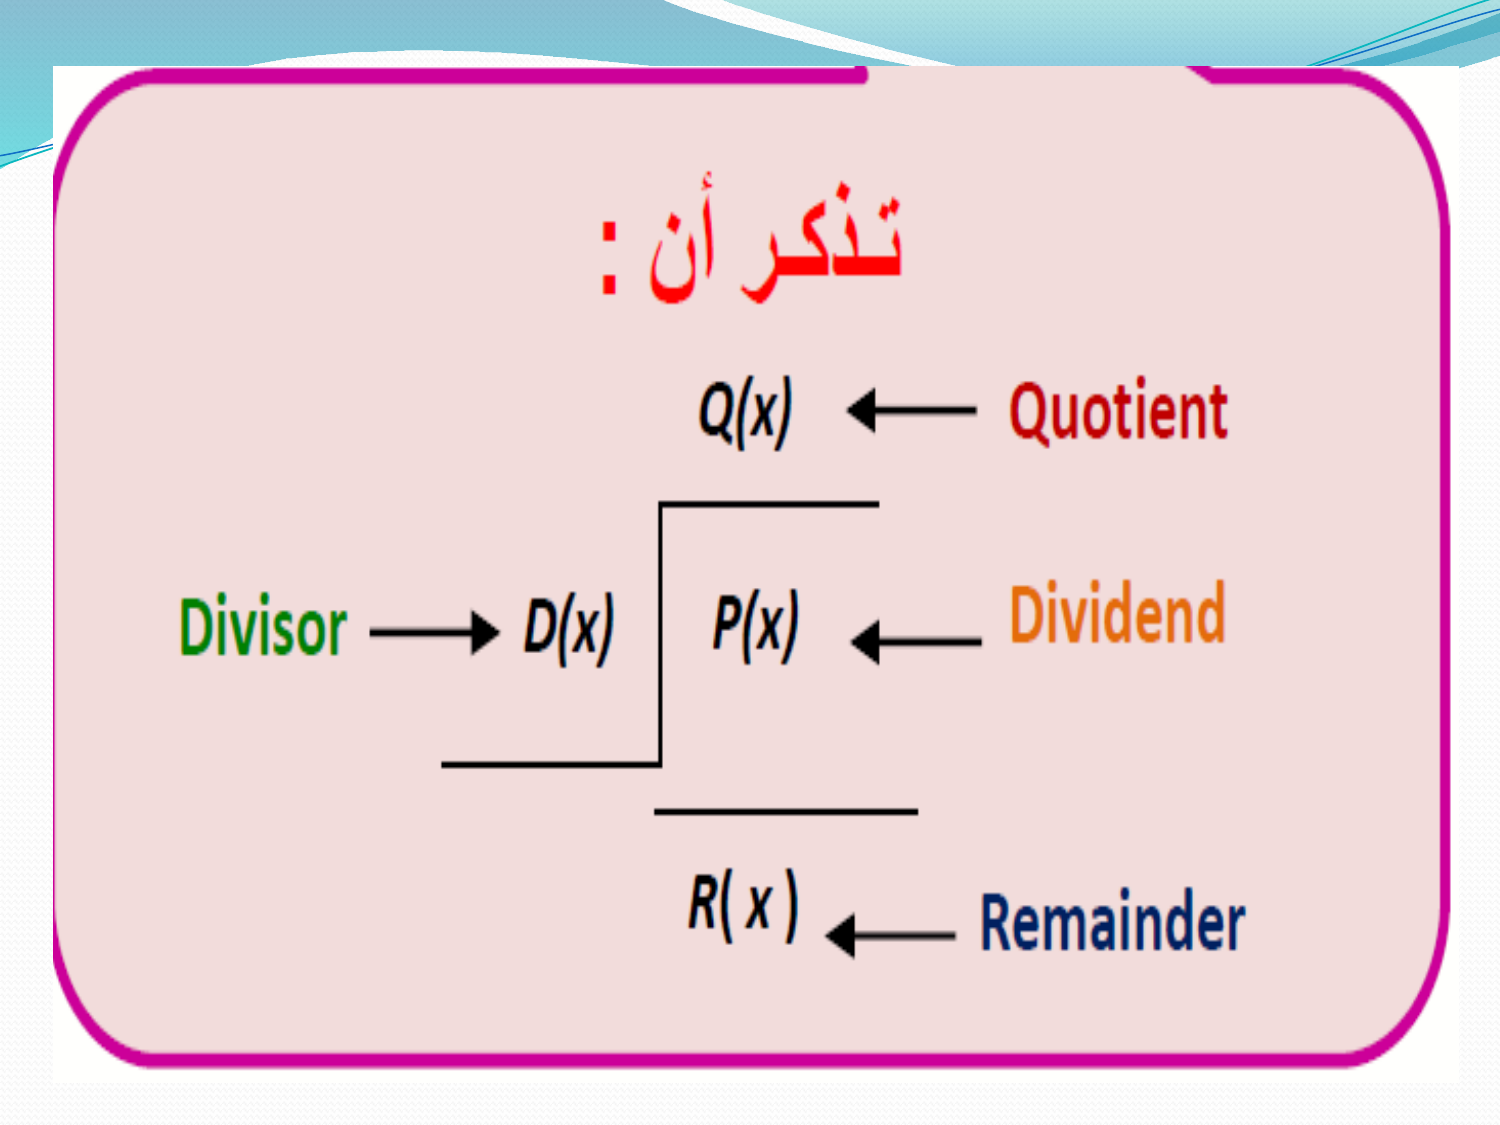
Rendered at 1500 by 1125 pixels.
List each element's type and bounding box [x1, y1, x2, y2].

picture [52, 66, 1459, 1083]
